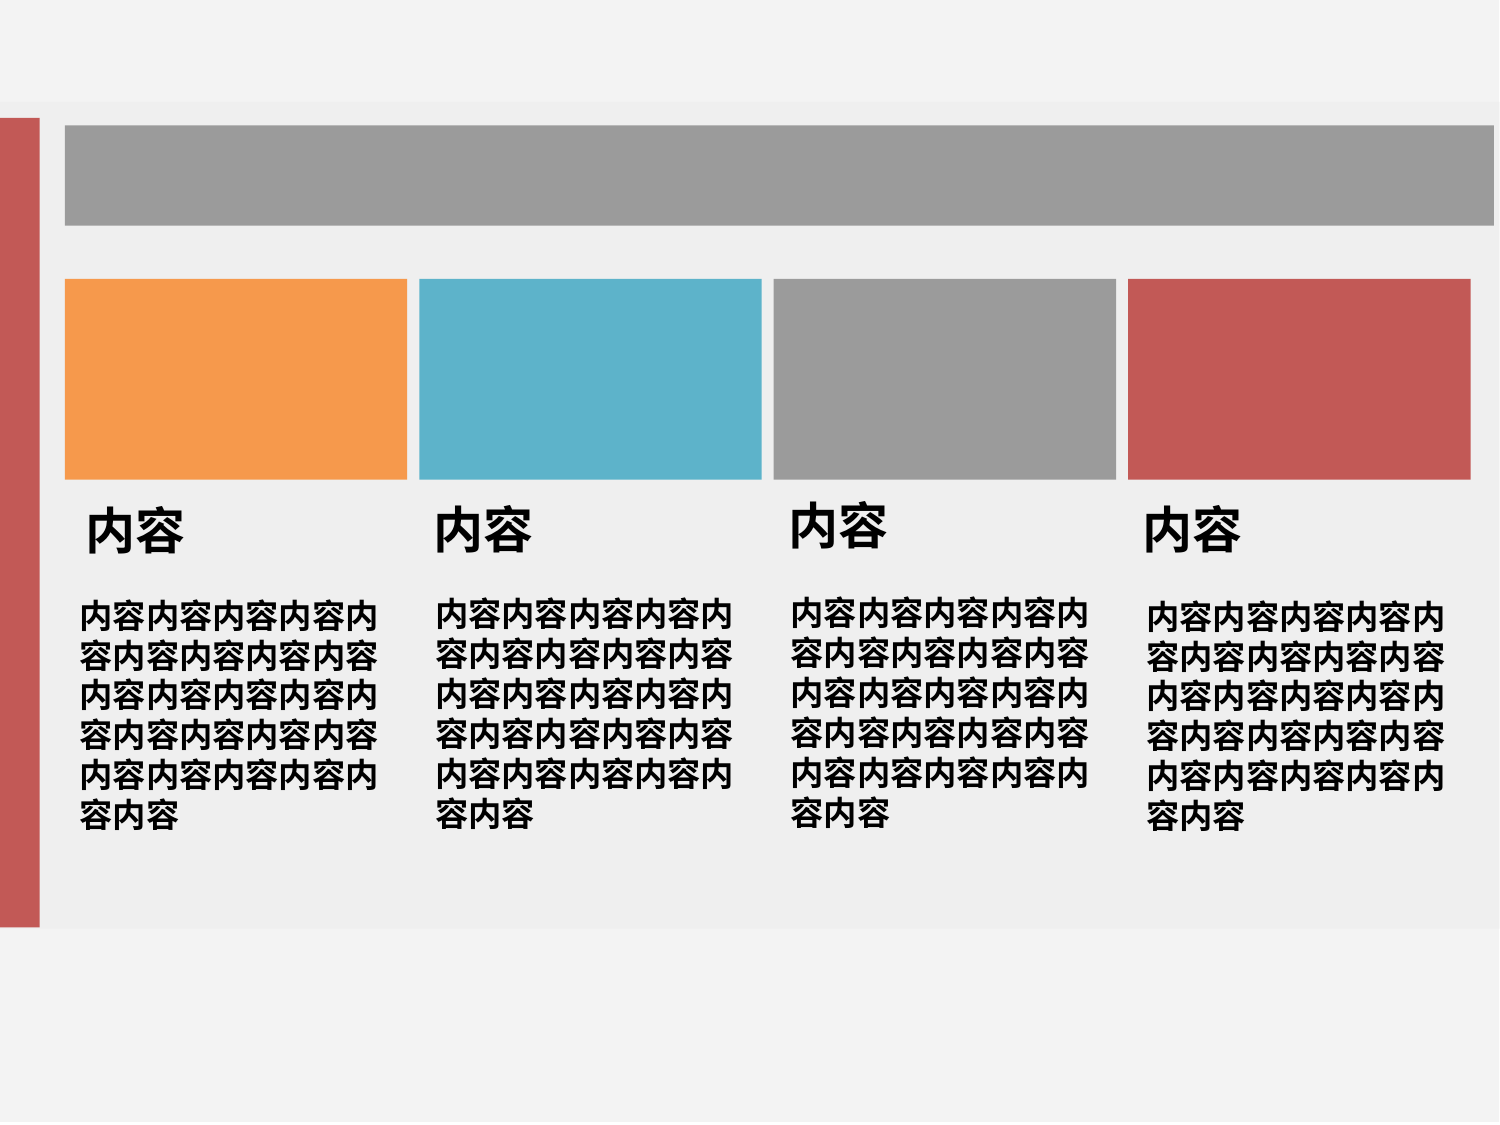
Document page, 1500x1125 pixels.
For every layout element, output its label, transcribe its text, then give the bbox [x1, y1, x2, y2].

text_box [1126, 277, 1473, 482]
text_box 内容内容内容内容内容内容内容内容内容内容内容内容内容内容内容内容内容内容内容内容内容内容内容内容 [420, 586, 752, 841]
text_box [417, 277, 764, 482]
text_box 内容 [1127, 491, 1294, 567]
text_box 内容内容内容内容内容内容内容内容内容内容内容内容内容内容内容内容内容内容内容内容内容内容内容内容 [775, 585, 1107, 840]
text_box 内容 [773, 486, 939, 562]
text_box 内容 [419, 491, 585, 567]
text_box [63, 277, 409, 482]
text_box 内容内容内容内容内容内容内容内容内容内容内容内容内容内容内容内容内容内容内容内容内容内容内容内容 [64, 587, 396, 842]
text_box 内容内容内容内容内容内容内容内容内容内容内容内容内容内容内容内容内容内容内容内容内容内容内容内容 [1131, 588, 1463, 843]
text_box 内容 [70, 492, 237, 568]
text_box [0, 116, 42, 929]
text_box [63, 123, 1496, 228]
text_box [772, 277, 1118, 482]
